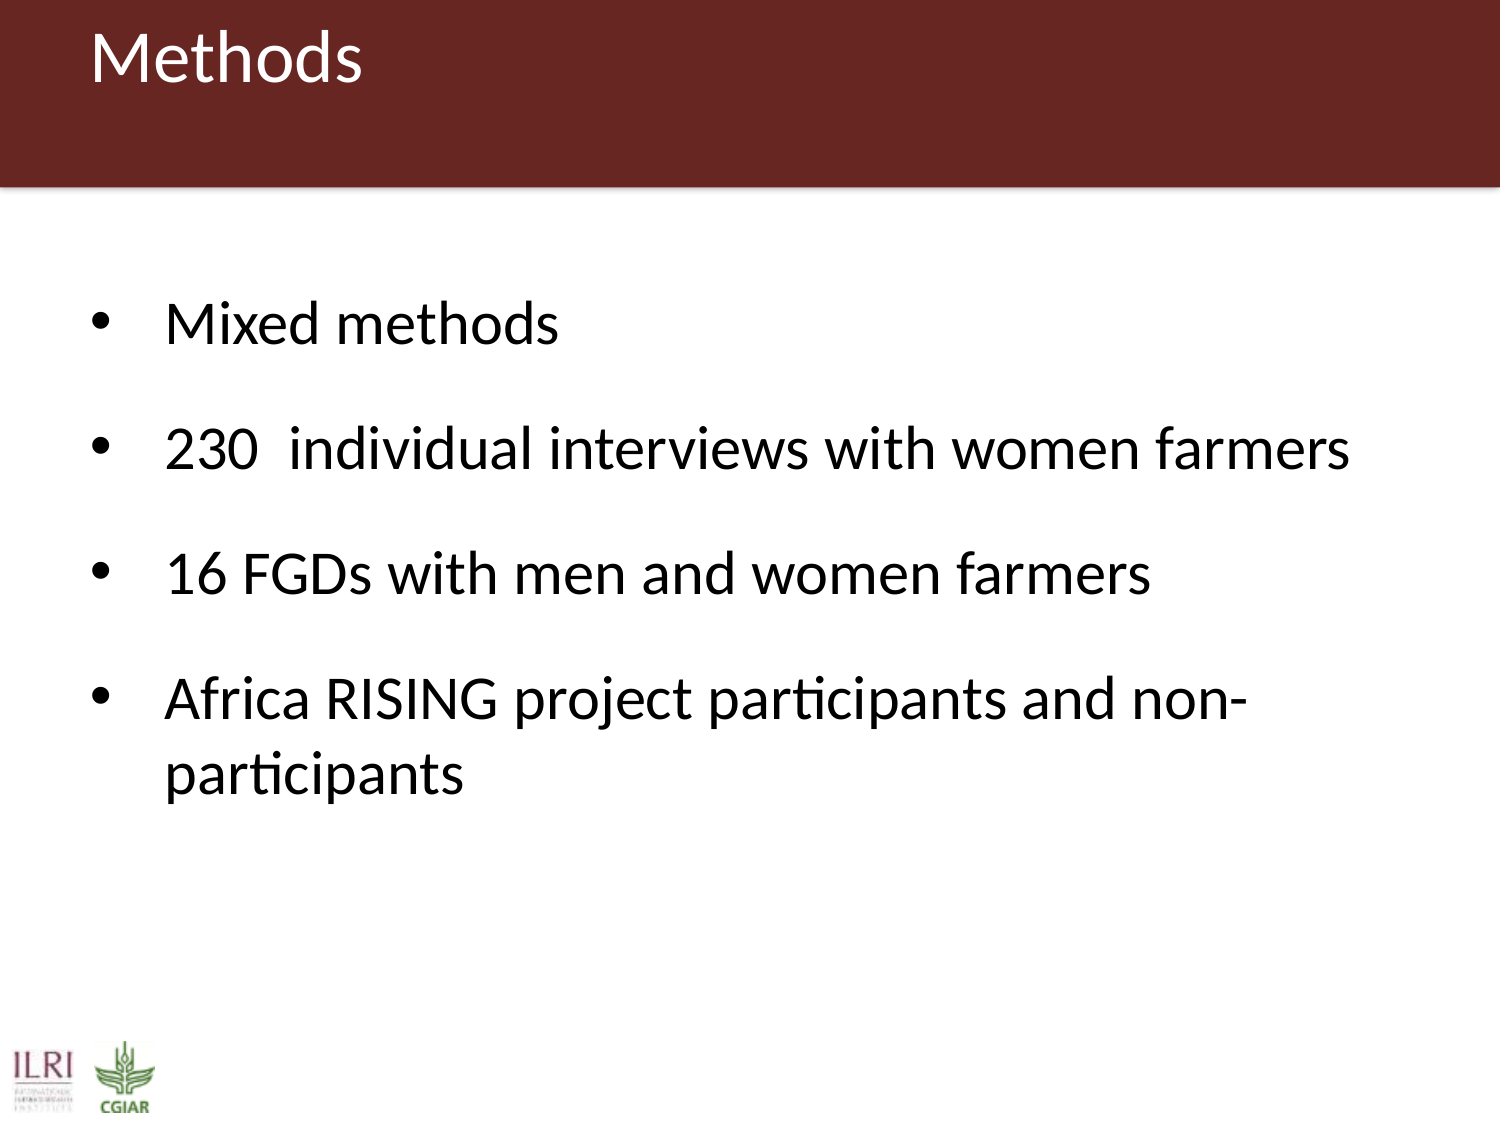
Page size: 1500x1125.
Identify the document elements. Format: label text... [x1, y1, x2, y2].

picture [12, 1049, 74, 1113]
picture [94, 1041, 155, 1113]
list Mixed methods 230 individual interviews with women farmers 16 FGDs with men and women farmers Africa RISING project participants and non-participants [75, 275, 1425, 1025]
title Methods [75, 0, 1425, 188]
